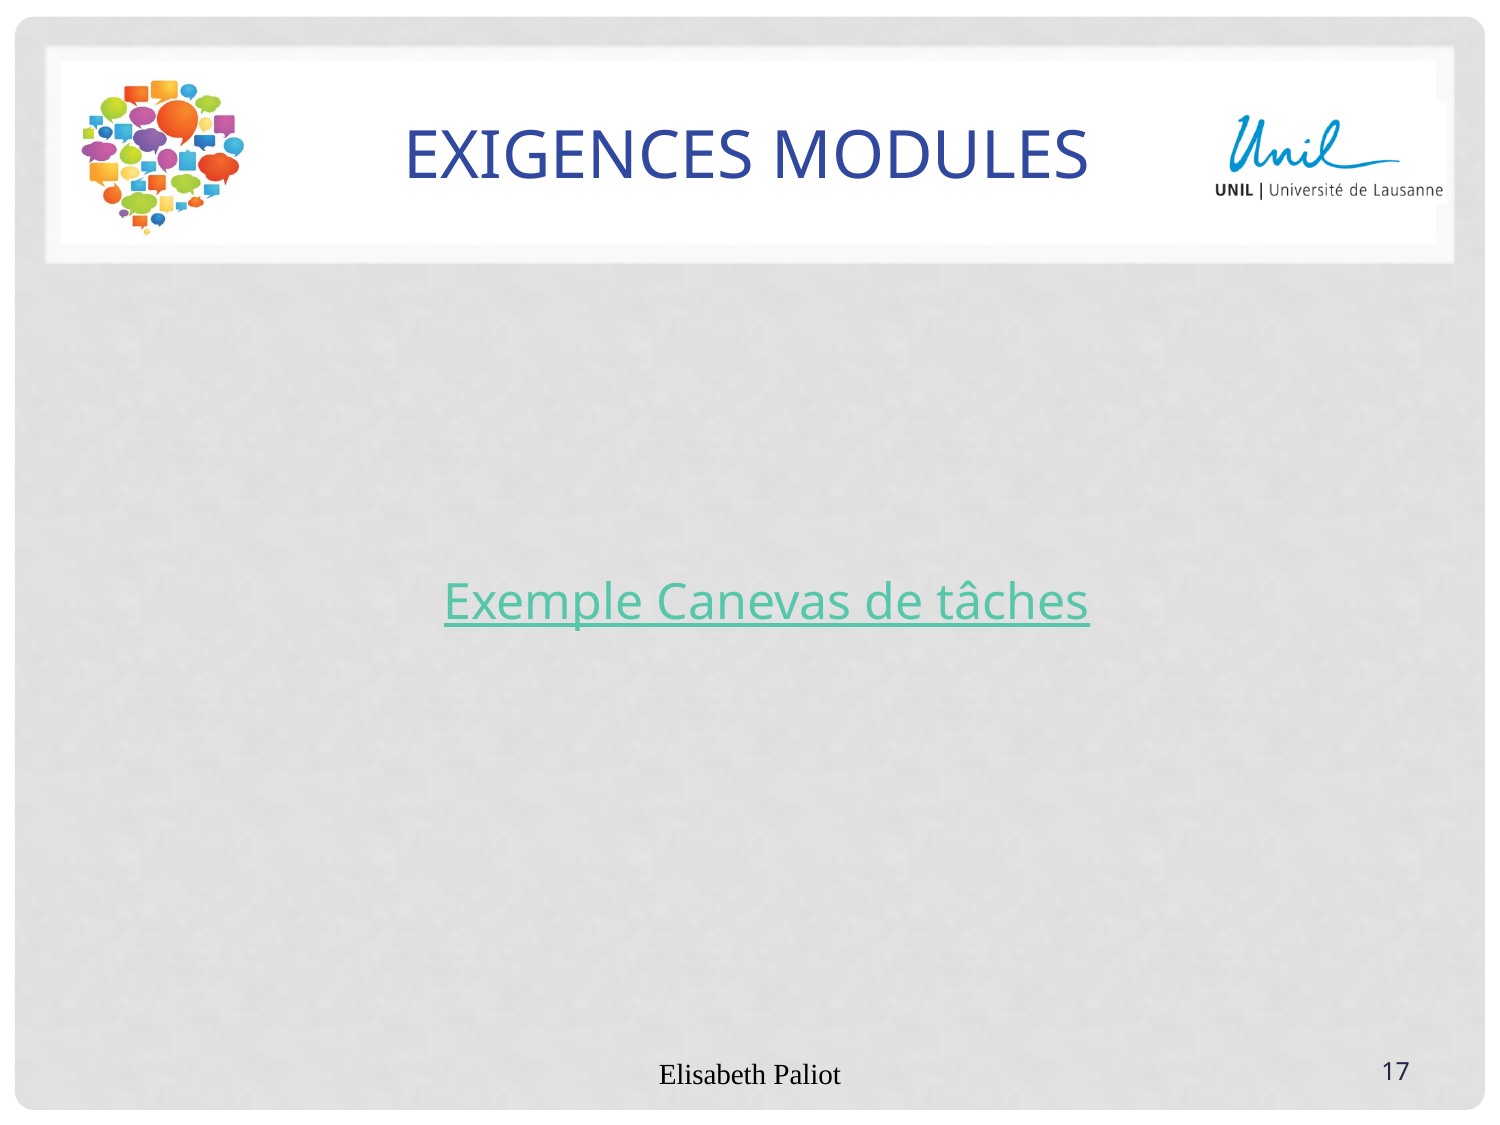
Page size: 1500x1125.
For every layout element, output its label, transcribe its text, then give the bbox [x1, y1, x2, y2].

footer Elisabeth Paliot [512, 1042, 988, 1103]
title Exigences Modules [69, 66, 1425, 238]
slide_number 17 [1074, 1042, 1425, 1103]
list Exemple Canevas de tâches [41, 281, 1425, 1005]
picture [1195, 101, 1448, 204]
picture [76, 76, 249, 240]
